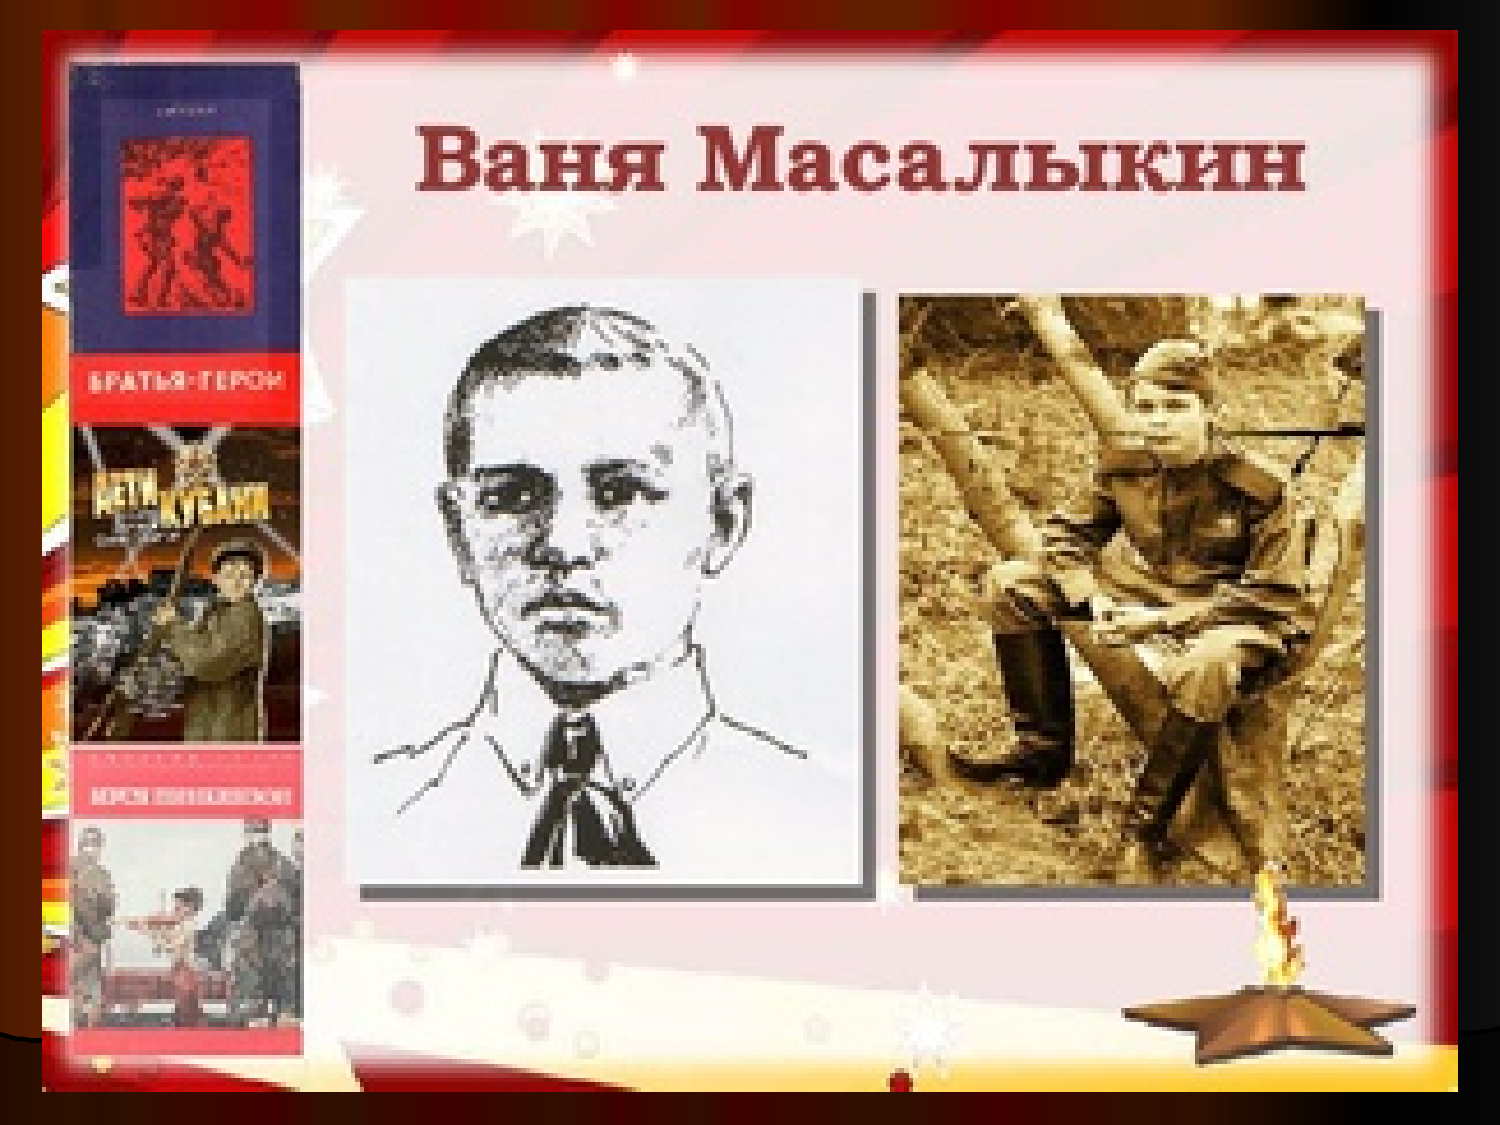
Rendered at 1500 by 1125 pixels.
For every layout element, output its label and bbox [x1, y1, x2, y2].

list [42, 30, 1458, 1092]
